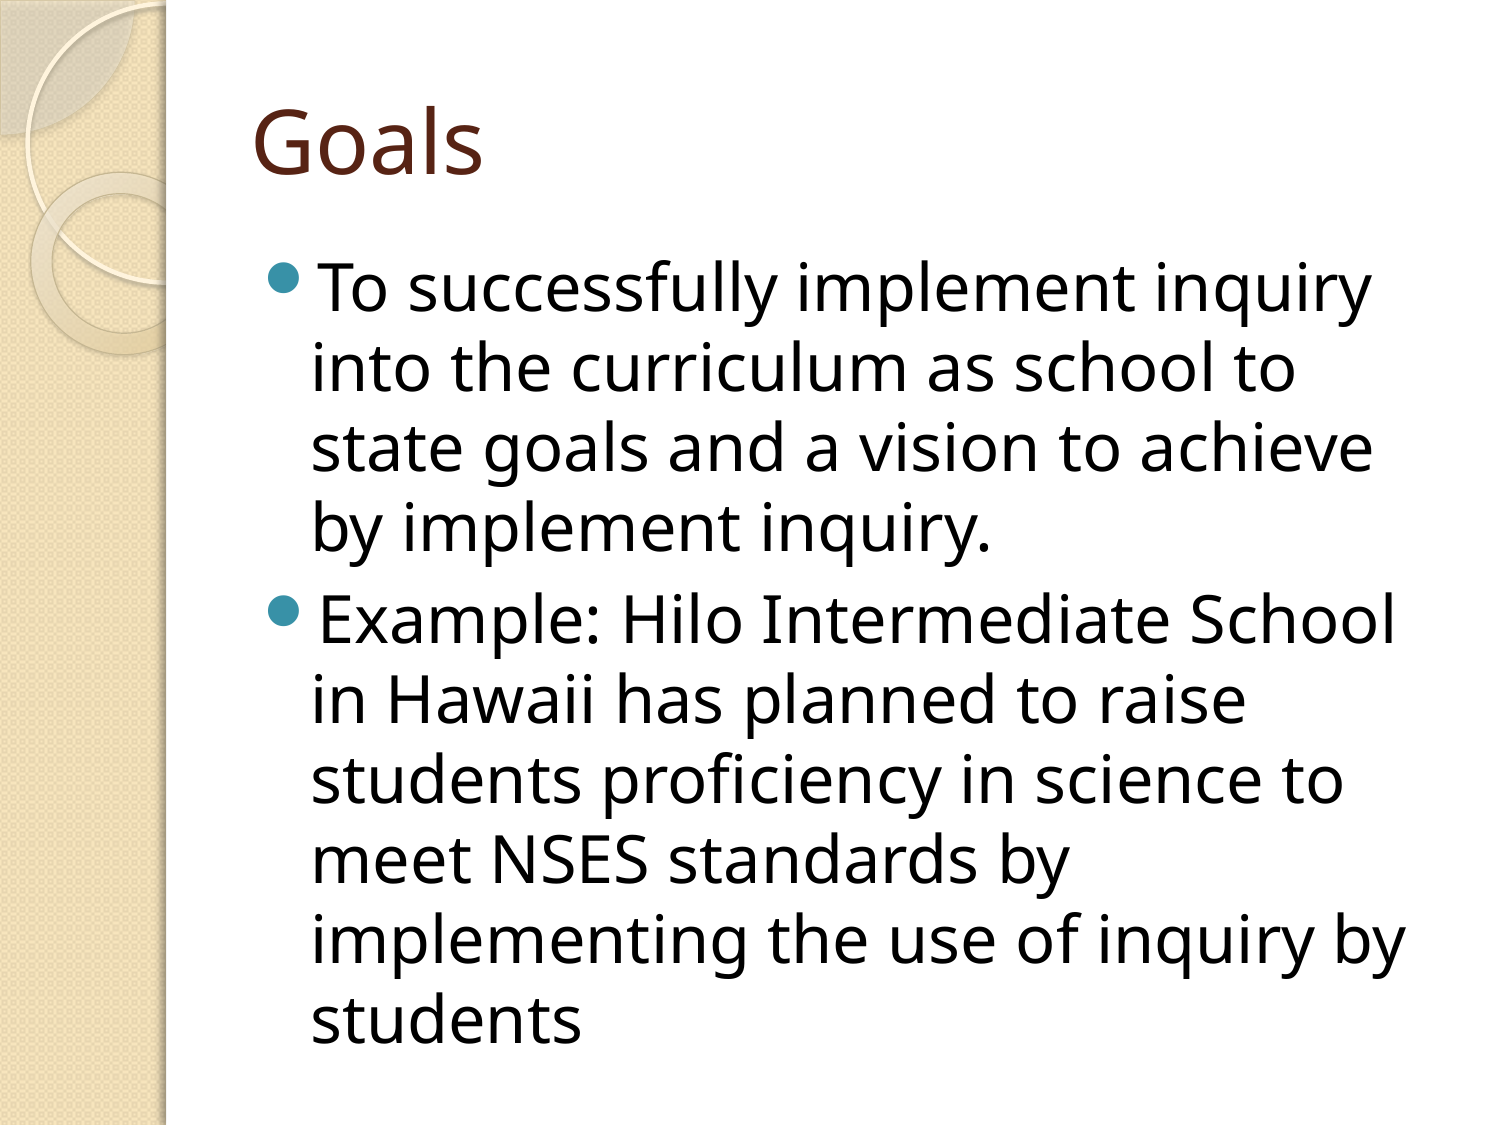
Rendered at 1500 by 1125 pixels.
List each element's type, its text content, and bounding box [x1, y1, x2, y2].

list To successfully implement inquiry into the curriculum as school to state goals and a vision to achieve by implement inquiry. Example: Hilo Intermediate School in Hawaii has planned to raise students proficiency in science to meet NSES standards by implementing the use of inquiry by students [235, 237, 1466, 1025]
title Goals [235, 45, 1466, 233]
